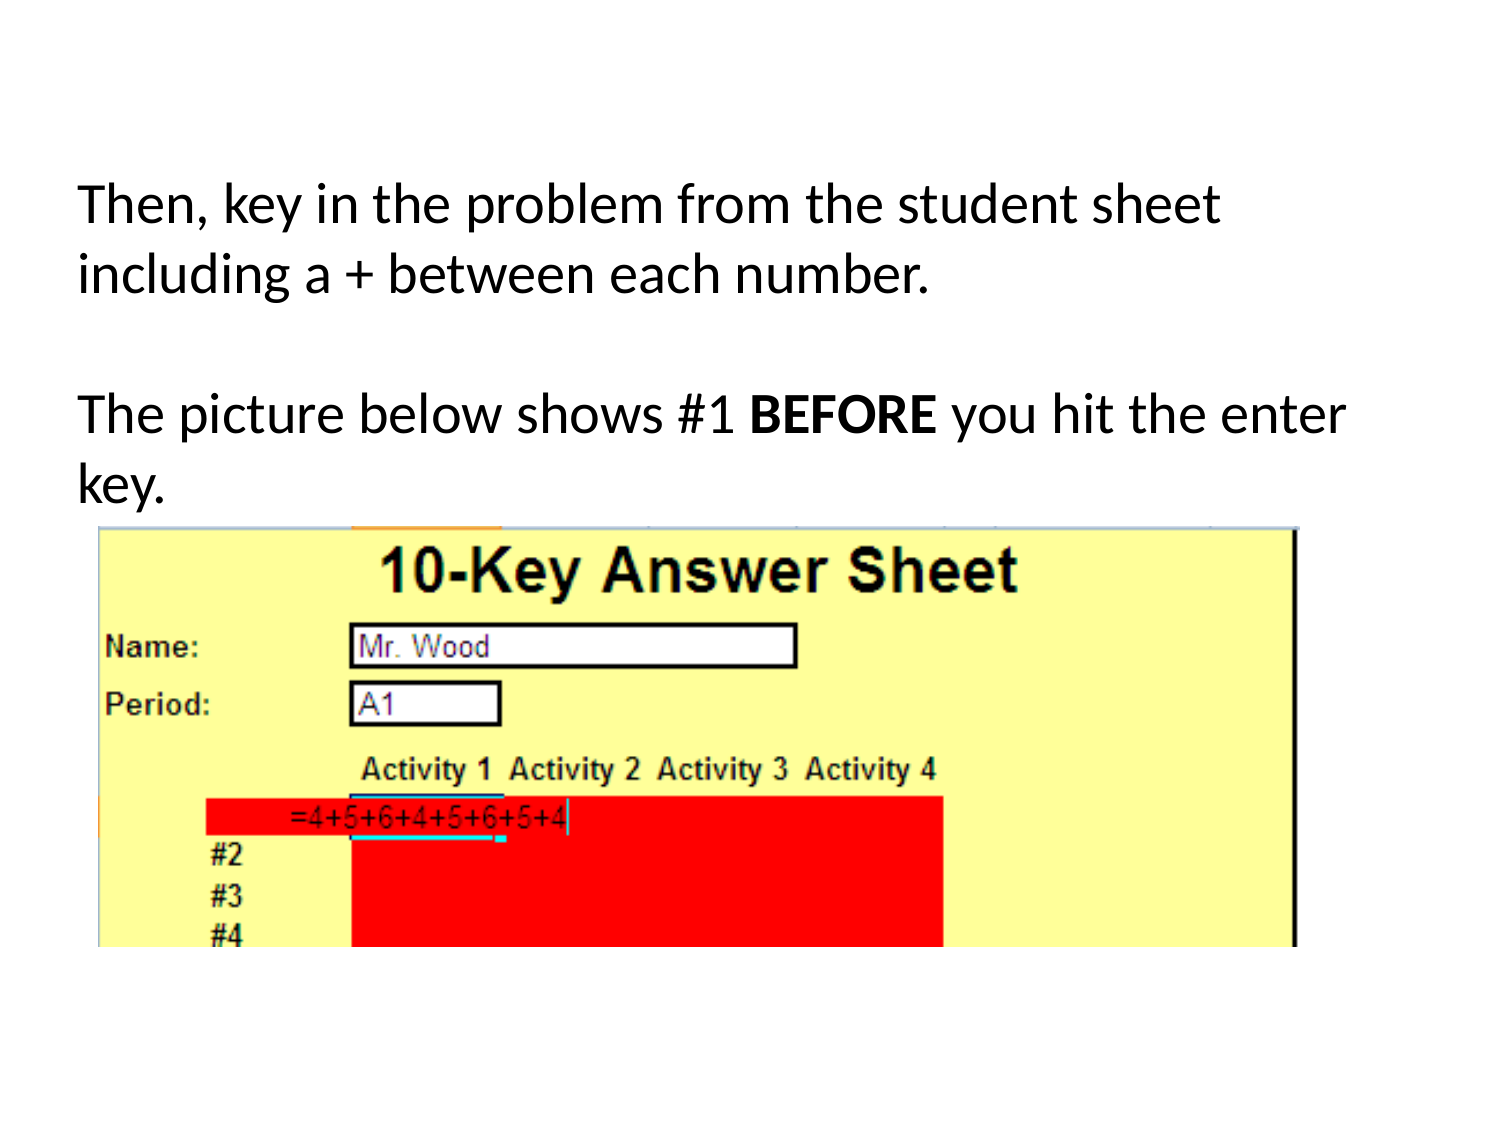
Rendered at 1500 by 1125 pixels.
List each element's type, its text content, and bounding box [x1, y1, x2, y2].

picture [97, 525, 1301, 948]
text_box Then, key in the problem from the student sheet including a + between each number. The picture below shows #1 BEFORE you hit the enter key. [62, 87, 1438, 523]
